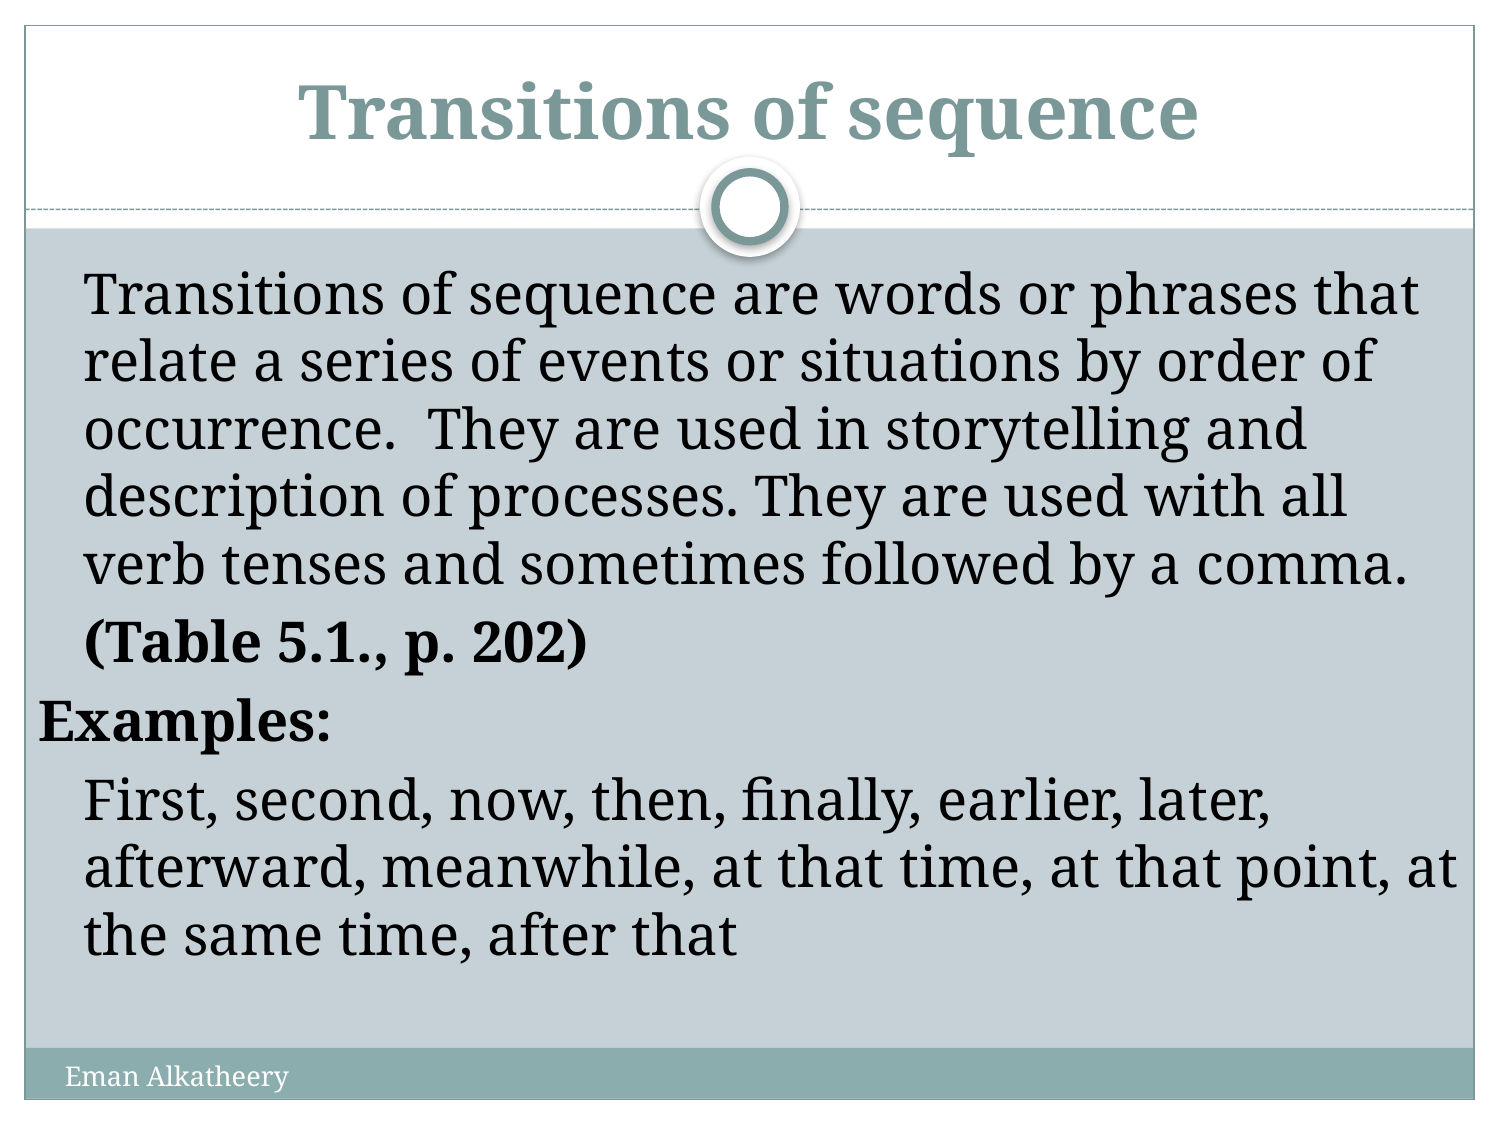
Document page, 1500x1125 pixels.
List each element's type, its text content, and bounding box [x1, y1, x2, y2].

title Transitions of sequence [49, 37, 1450, 162]
footer Eman Alkatheery [50, 1051, 638, 1112]
list Transitions of sequence are words or phrases that relate a series of events or situations by order of occurrence. They are used in storytelling and description of processes. They are used with all verb tenses and sometimes followed by a comma. (Table 5.1., p. 202) Examples: First, second, now, then, finally, earlier, later, afterward, meanwhile, at that time, at that point, at the same time, after that [23, 250, 1474, 1032]
